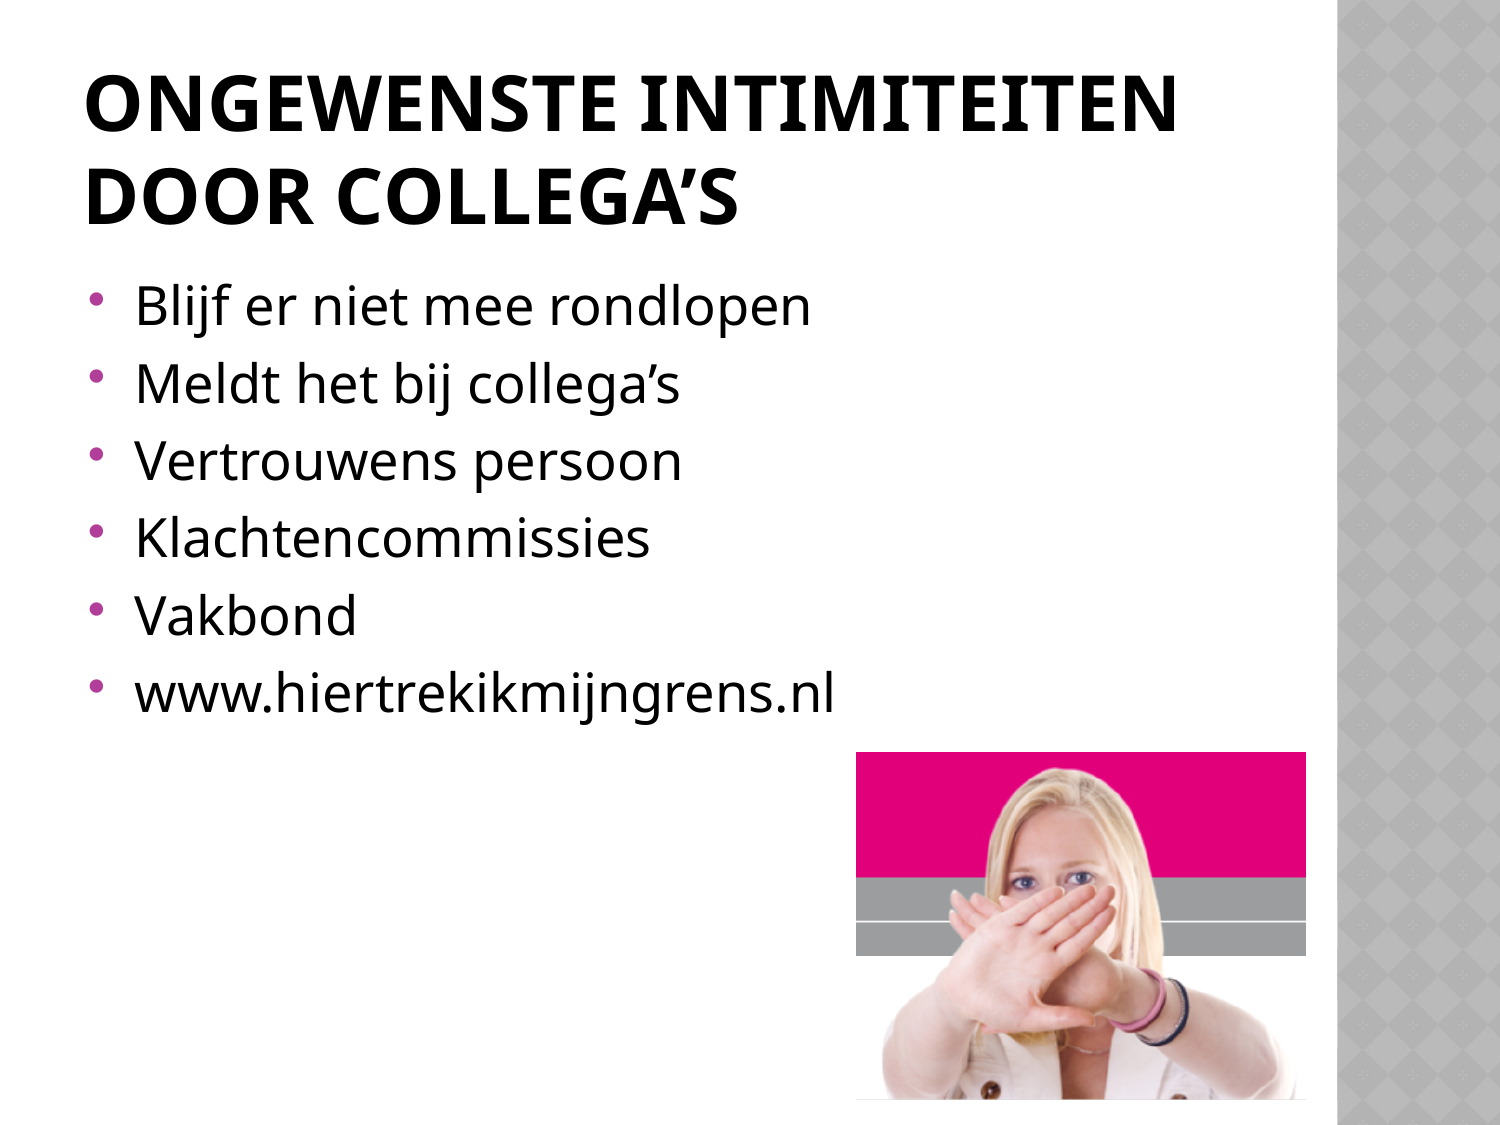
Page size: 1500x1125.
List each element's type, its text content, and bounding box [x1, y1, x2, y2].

title Ongewenste intimiteiten door collega’s [75, 52, 1263, 240]
list Blijf er niet mee rondlopen Meldt het bij collega’s Vertrouwens persoon Klachtencommissies Vakbond www.hiertrekikmijngrens.nl [75, 264, 1263, 1059]
picture [855, 752, 1306, 1101]
